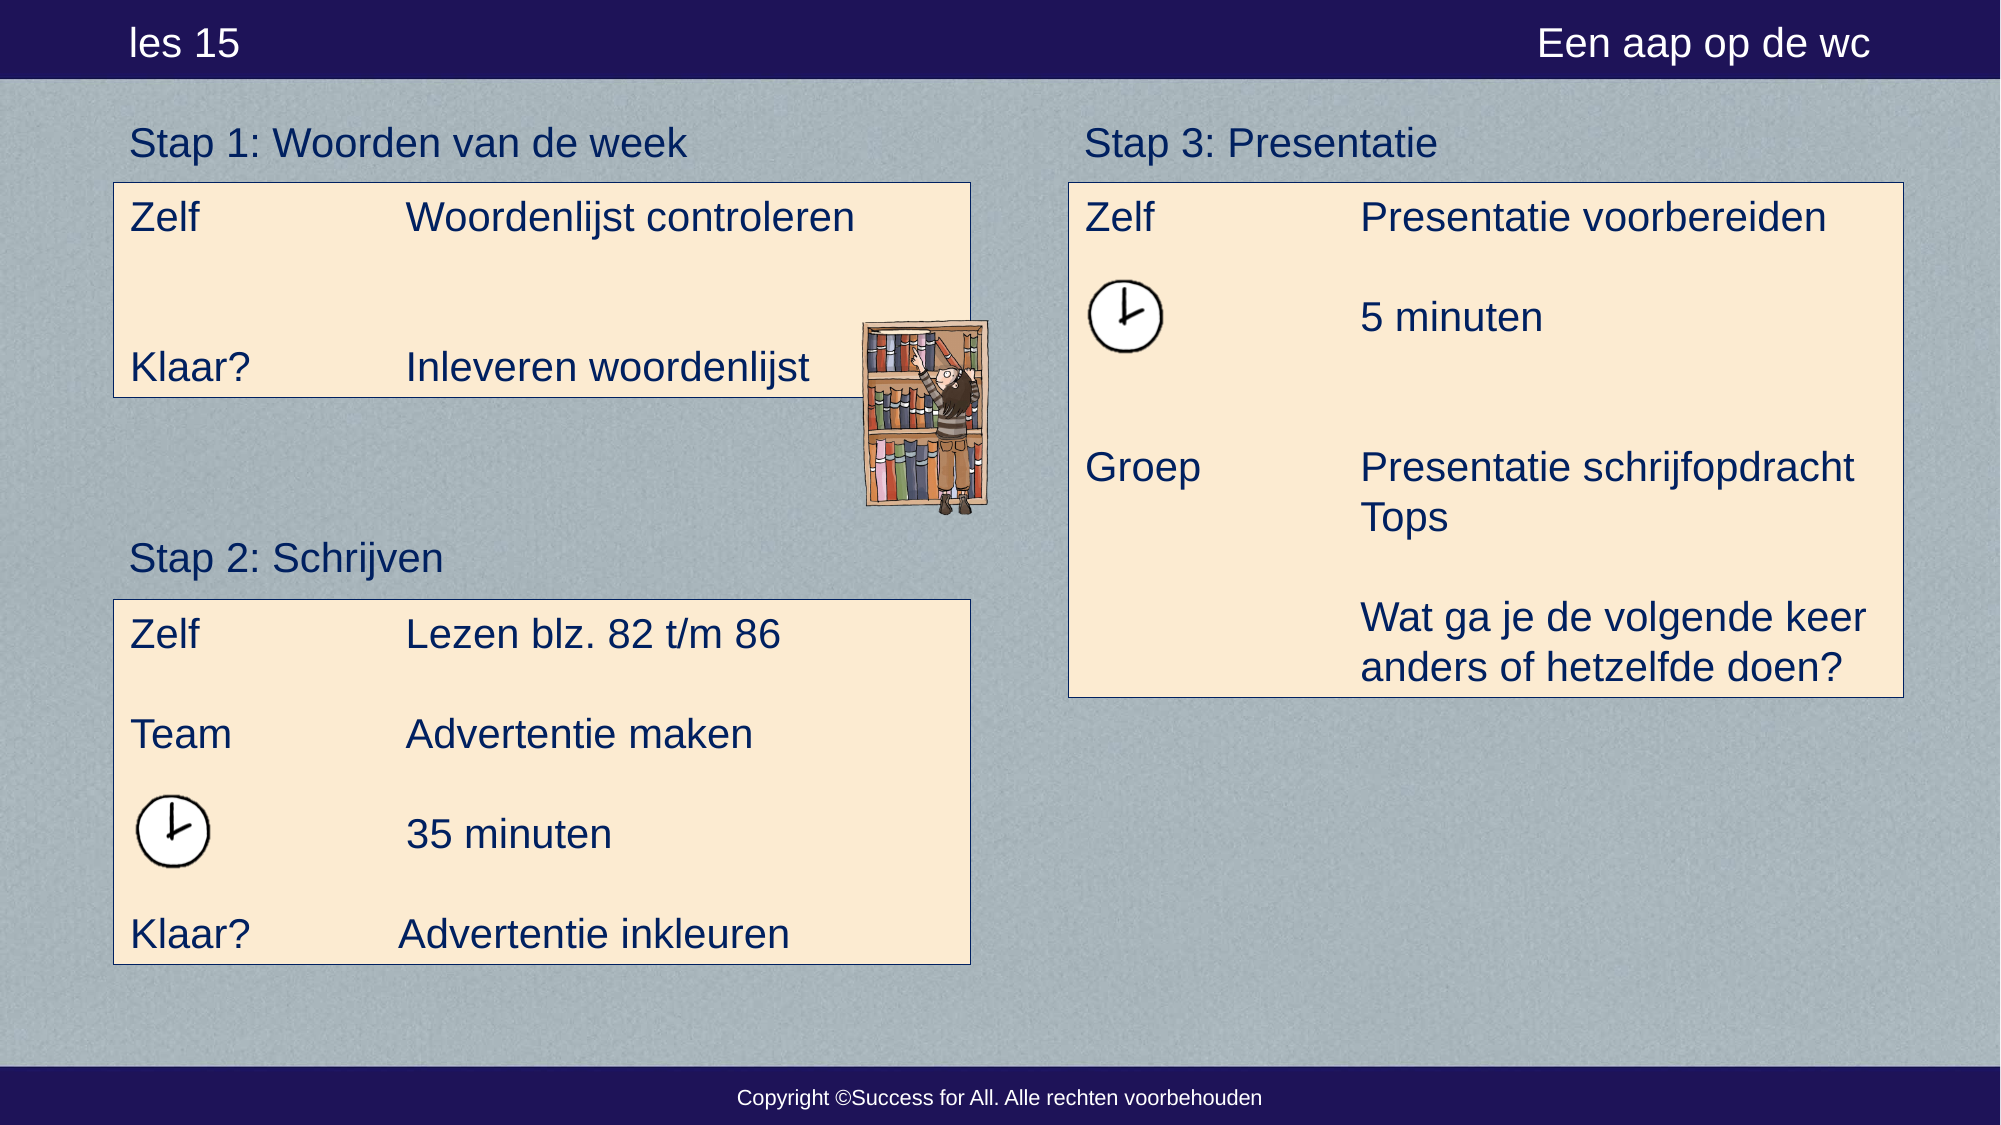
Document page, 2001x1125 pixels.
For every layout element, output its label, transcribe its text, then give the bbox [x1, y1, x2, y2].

text_box Zelf Presentatie voorbereiden 5 minuten Groep Presentatie schrijfopdracht Tops Wat ga je de volgende keer anders of hetzelfde doen? [1068, 182, 1904, 698]
text_box Zelf Woordenlijst controleren Klaar? Inleveren woordenlijst [113, 182, 971, 398]
text_box Zelf Lezen blz. 82 t/m 86 Team Advertentie maken 35 minuten Klaar? Advertentie inkleuren [113, 599, 971, 965]
text_box Stap 3: Presentatie [1068, 108, 1536, 173]
text_box les 15 [114, 8, 354, 73]
picture [0, 0, 2001, 1125]
text_box Copyright ©Success for All. Alle rechten voorbehouden [0, 1076, 2000, 1125]
text_box Stap 1: Woorden van de week [114, 108, 907, 173]
text_box Een aap op de wc [999, 8, 1886, 73]
text_box Stap 2: Schrijven [114, 523, 907, 588]
